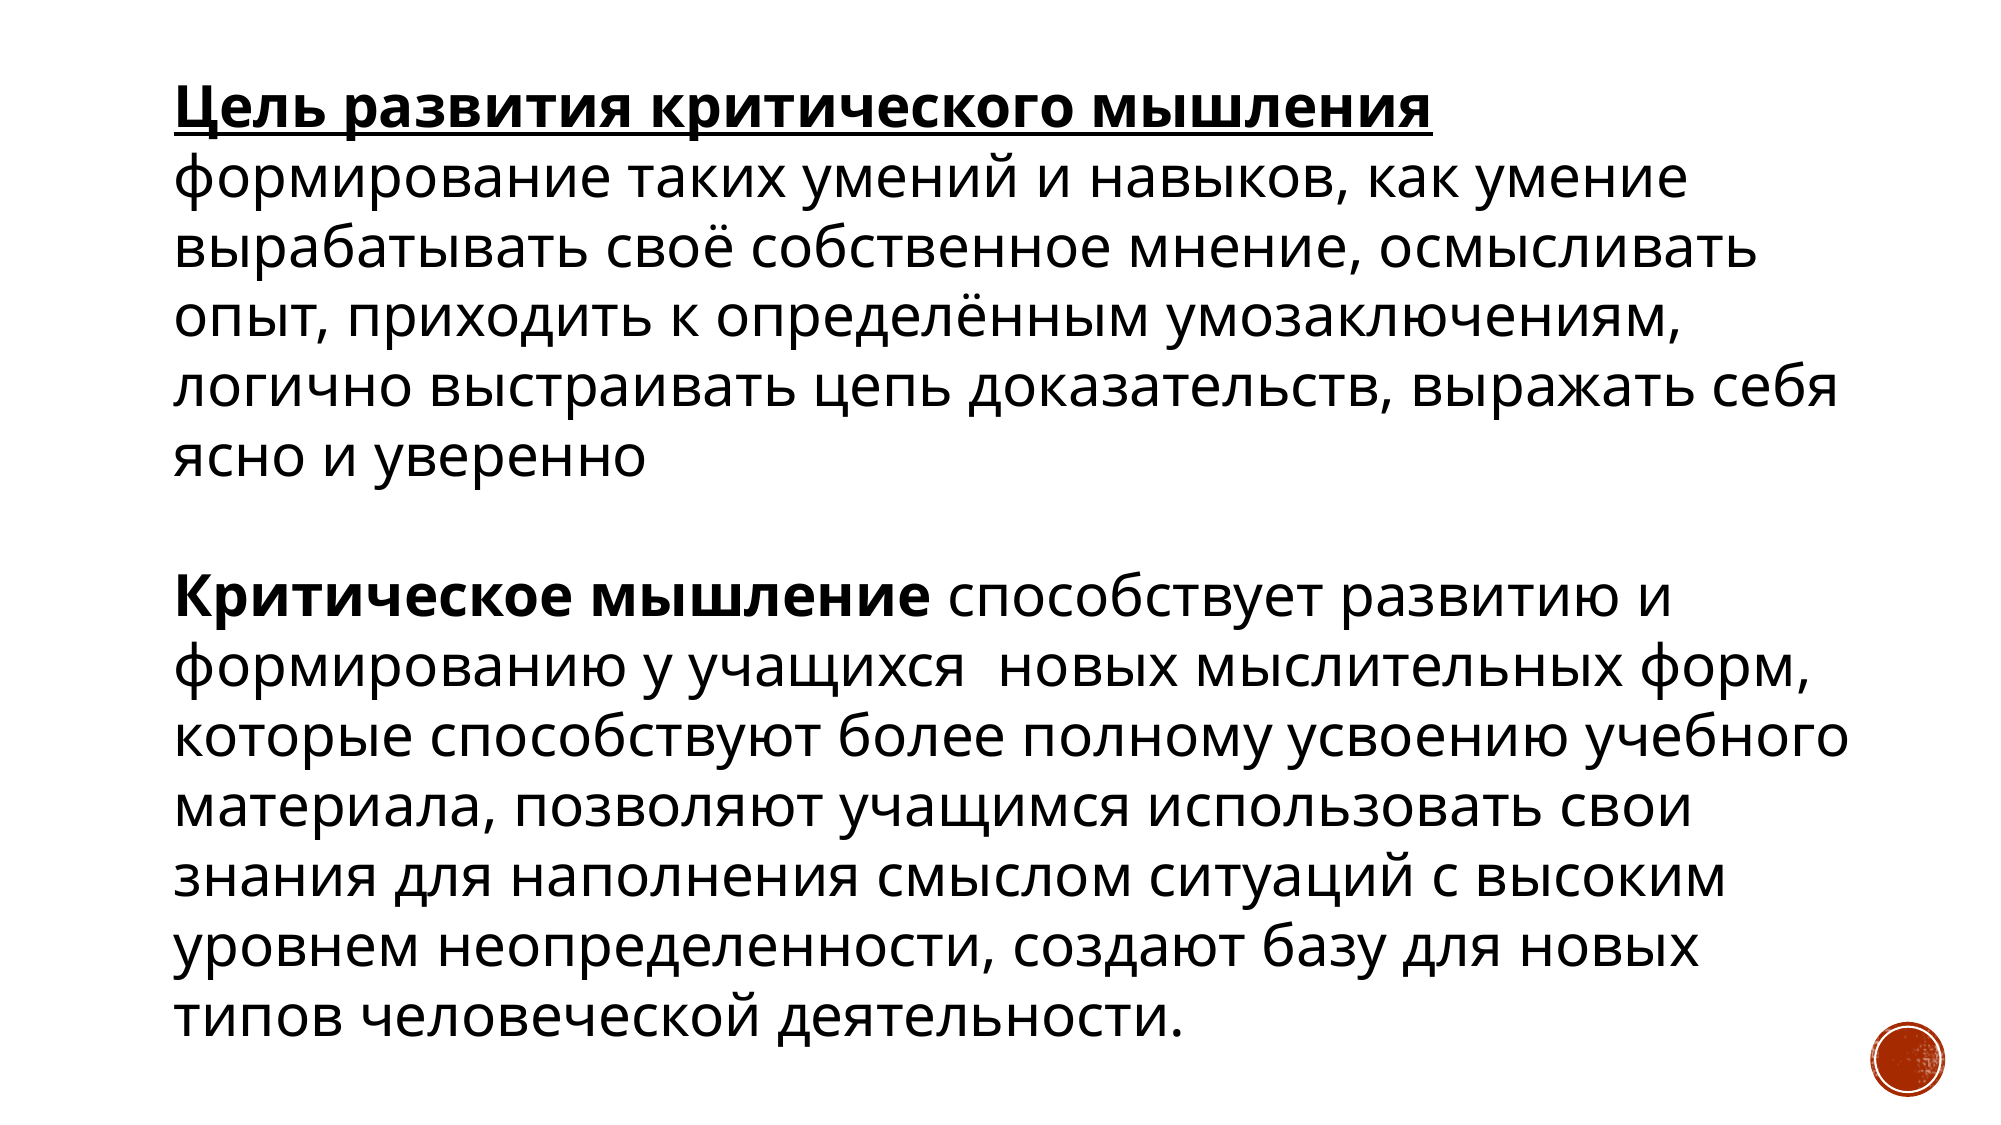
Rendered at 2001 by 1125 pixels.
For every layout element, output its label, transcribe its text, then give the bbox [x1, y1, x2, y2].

text_box Цель развития критического мышления формирование таких умений и навыков, как умение вырабатывать своё собственное мнение, осмысливать опыт, приходить к определённым умозаключениям, логично выстраивать цепь доказательств, выражать себя ясно и уверенно Критическое мышление способствует развитию и формированию у учащихся новых мыслительных форм, которые способствуют более полному усвоению учебного материала, позволяют учащимся использовать свои знания для наполнения смыслом ситуаций с высоким уровнем неопределенности, создают базу для новых типов человеческой деятельности. [159, 61, 1882, 1056]
